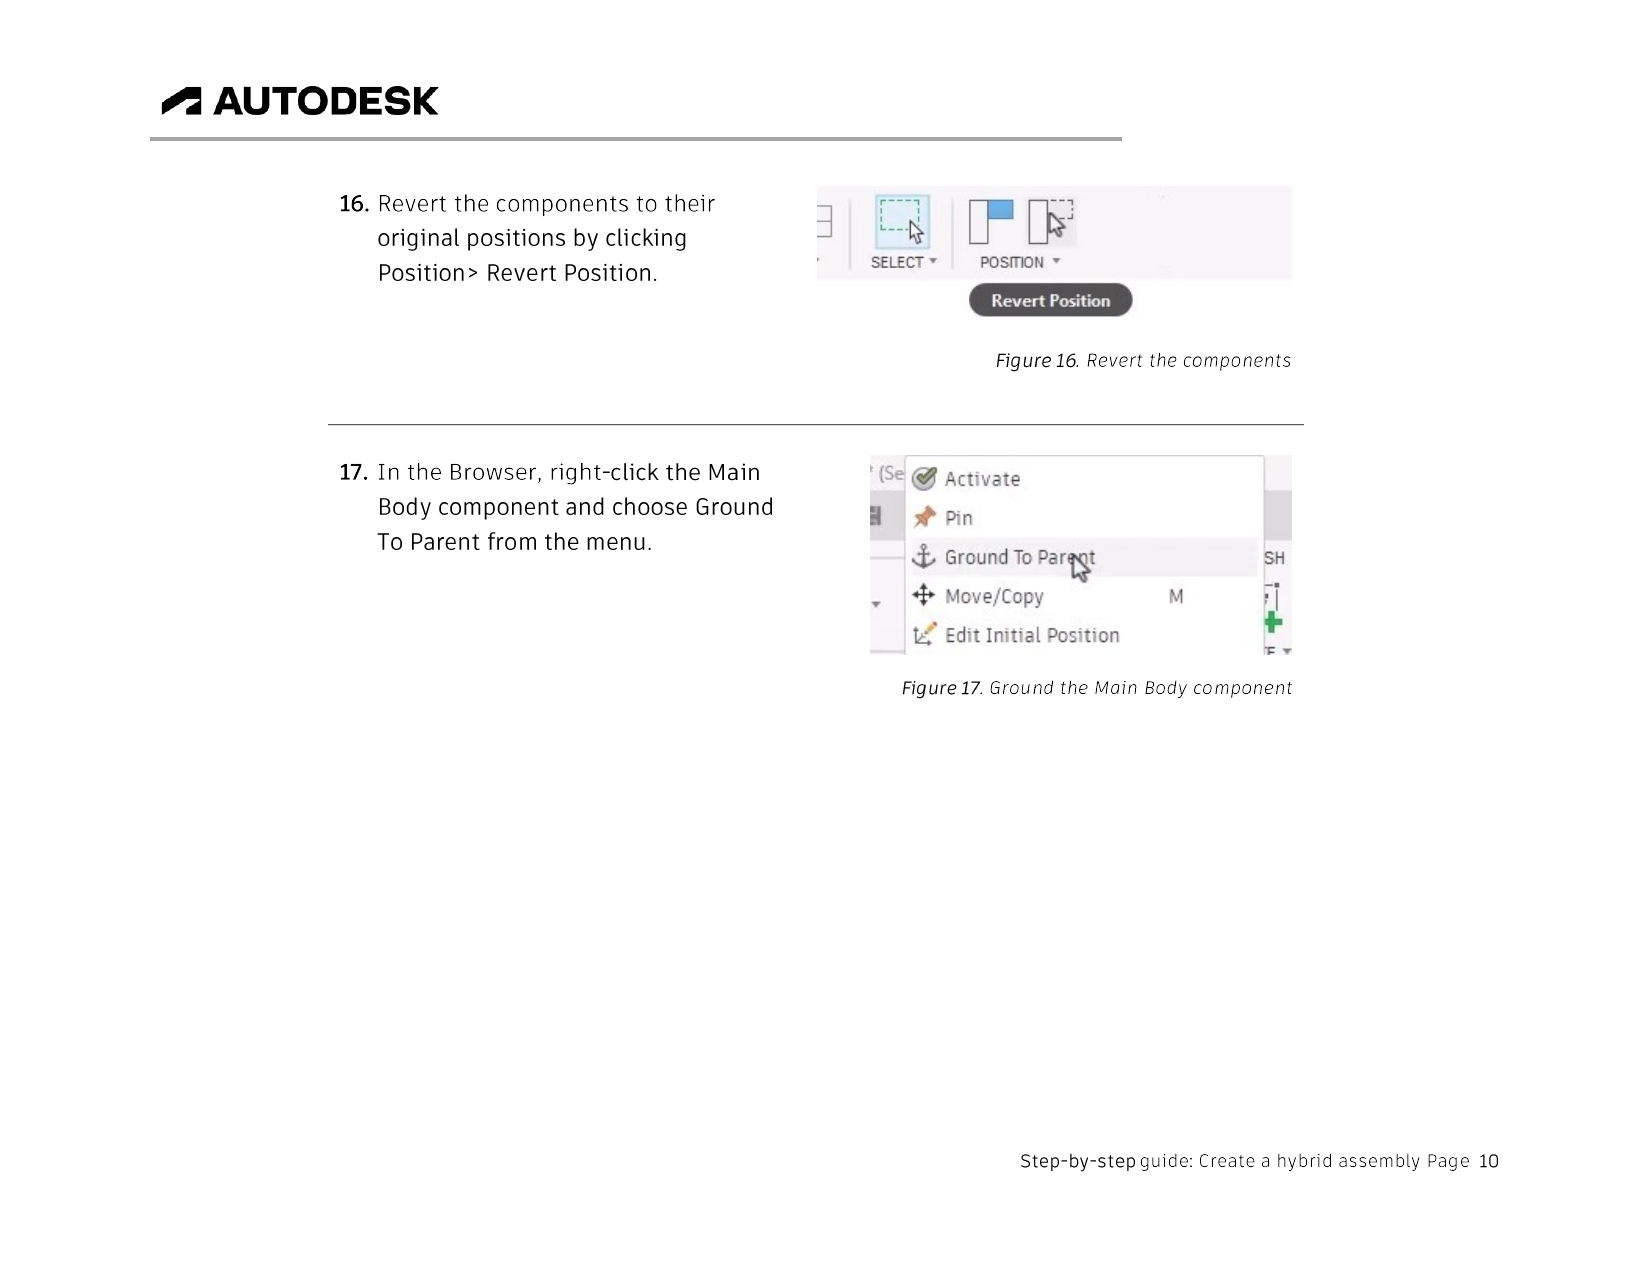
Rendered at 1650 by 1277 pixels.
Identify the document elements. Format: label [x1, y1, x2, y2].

picture [817, 186, 1293, 319]
text_box [339, 187, 733, 289]
picture [869, 454, 1292, 656]
text_box [339, 455, 793, 558]
text_box [900, 674, 1303, 702]
picture [160, 86, 439, 116]
text_box [1017, 1147, 1512, 1175]
text_box [995, 347, 1303, 374]
